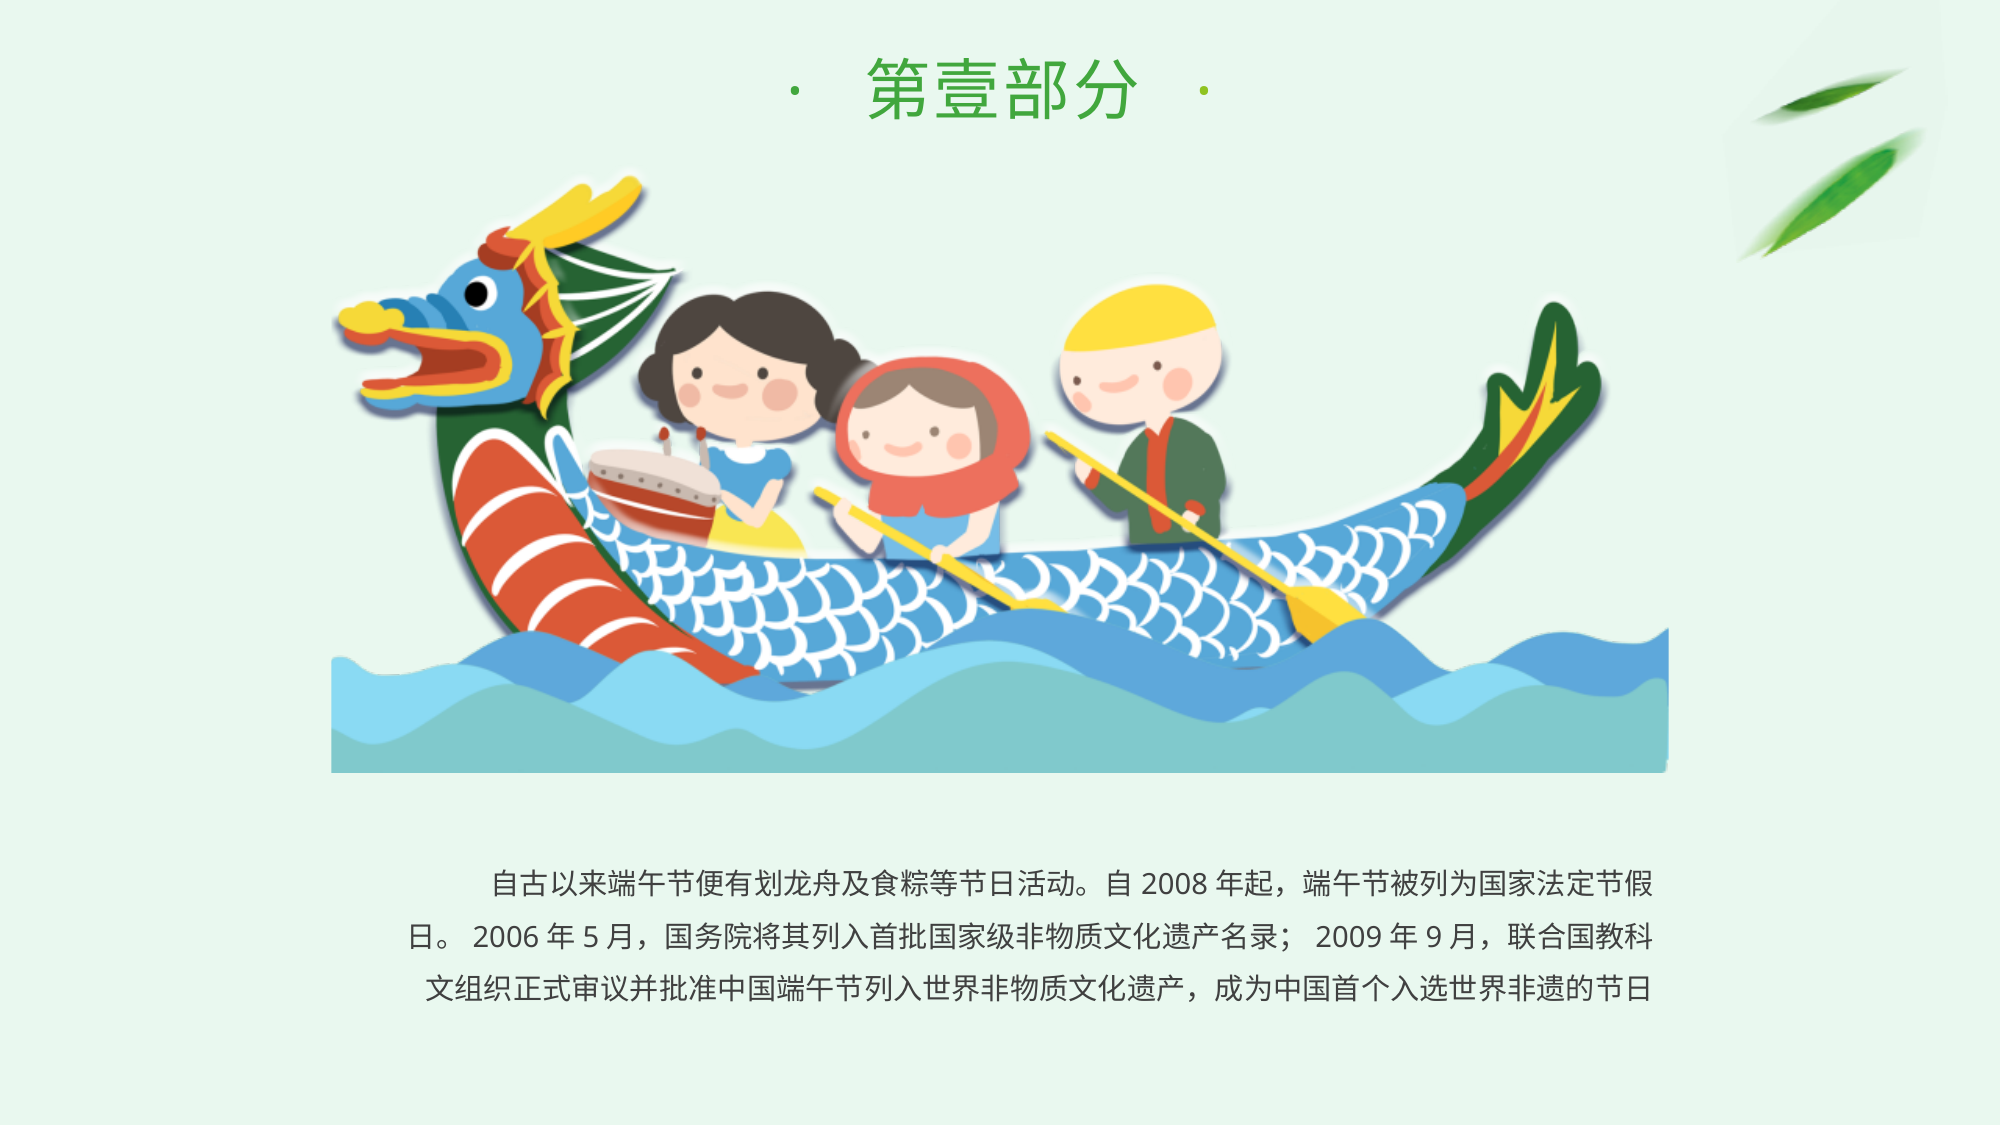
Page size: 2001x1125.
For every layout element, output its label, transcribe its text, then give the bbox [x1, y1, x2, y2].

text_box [331, 142, 1669, 1015]
text_box · 第壹部分 · [247, 40, 1720, 135]
picture [1720, 0, 1948, 263]
